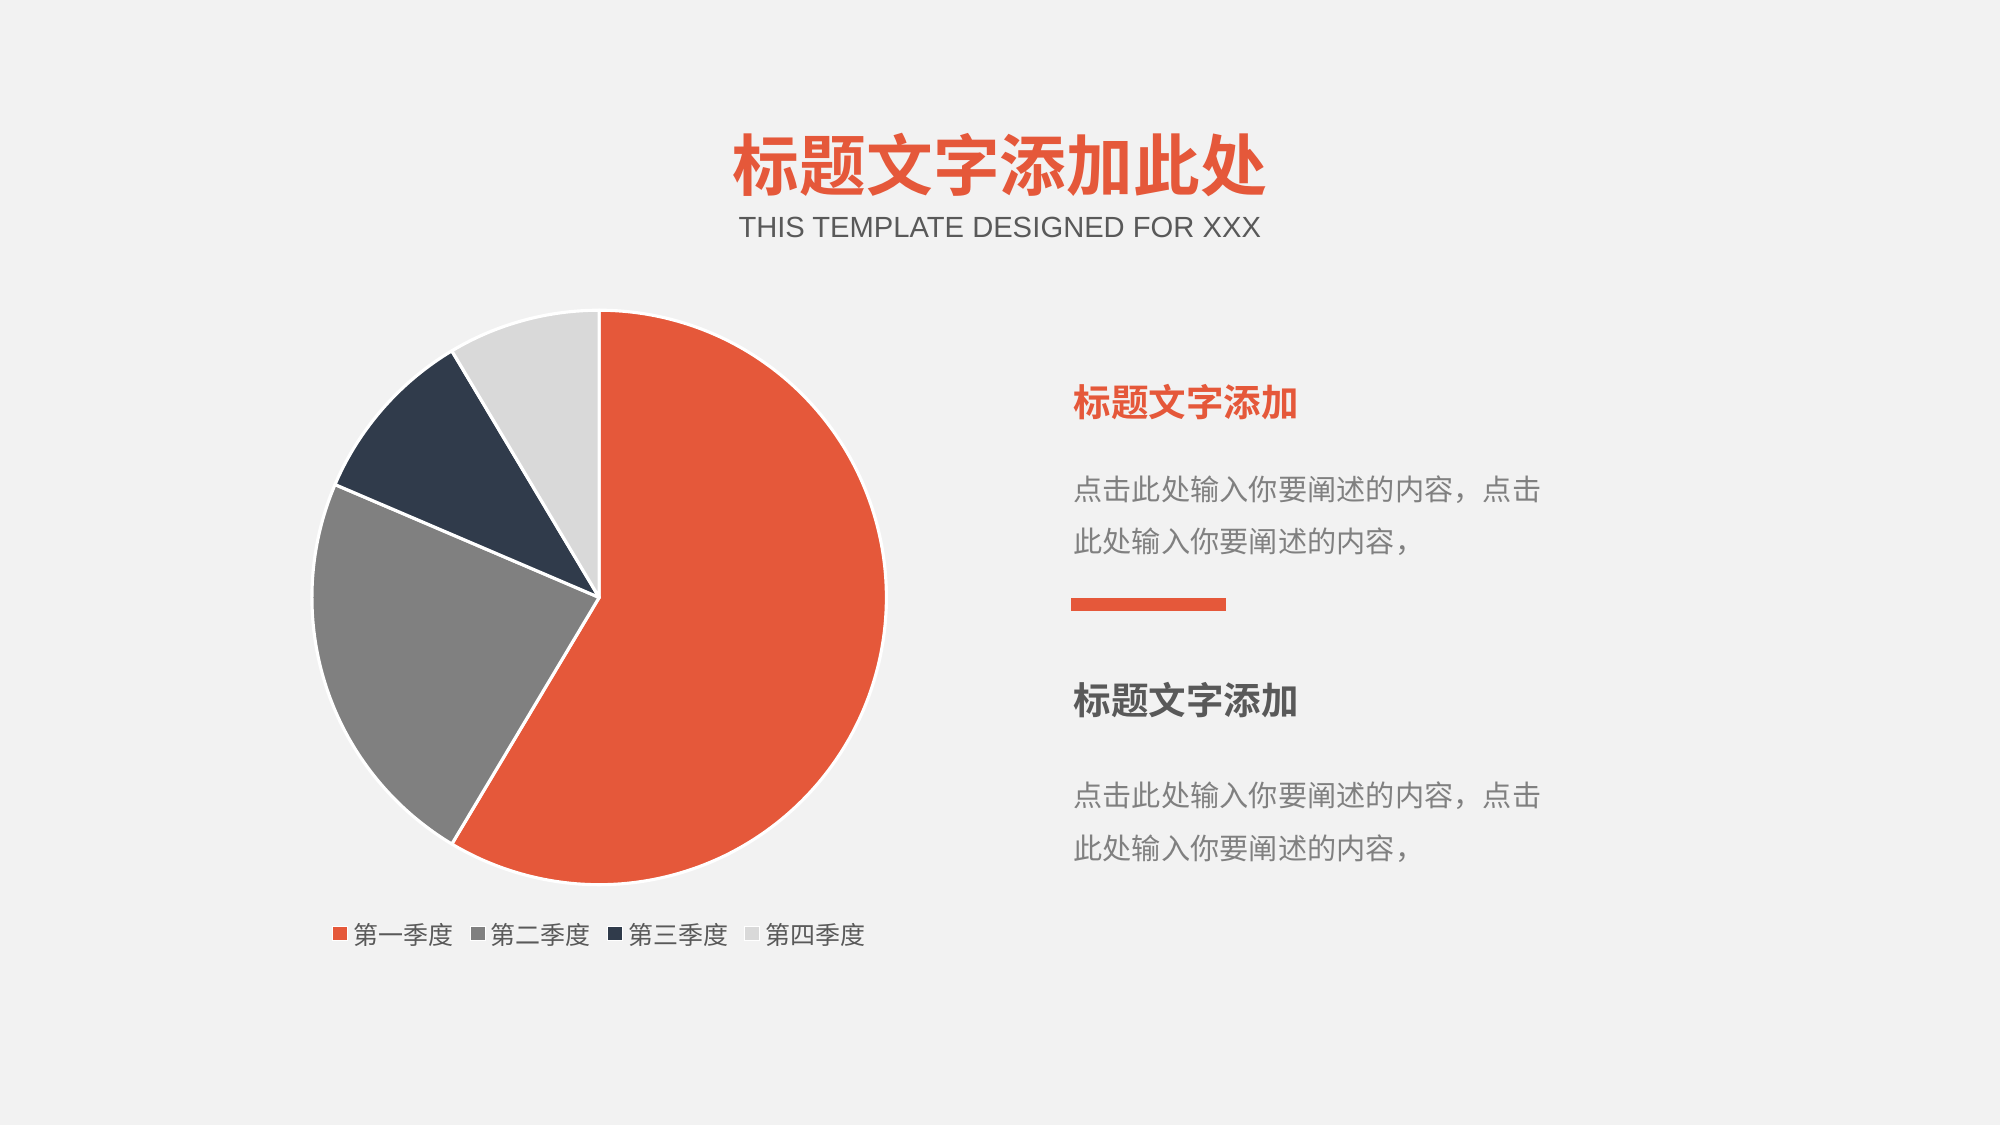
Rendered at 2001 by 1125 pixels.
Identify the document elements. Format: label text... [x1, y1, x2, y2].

text_box 点击此处输入你要阐述的内容，点击此处输入你要阐述的内容， [1096, 752, 1568, 873]
chart [103, 297, 1096, 959]
text_box 标题文字添加 [1096, 362, 1427, 431]
text_box 标题文字添加此处 [718, 116, 1282, 201]
text_box 标题文字添加 [1096, 660, 1427, 730]
text_box THIS TEMPLATE DESIGNED FOR XXX [599, 201, 1401, 251]
text_box 点击此处输入你要阐述的内容，点击此处输入你要阐述的内容， [1096, 446, 1568, 566]
